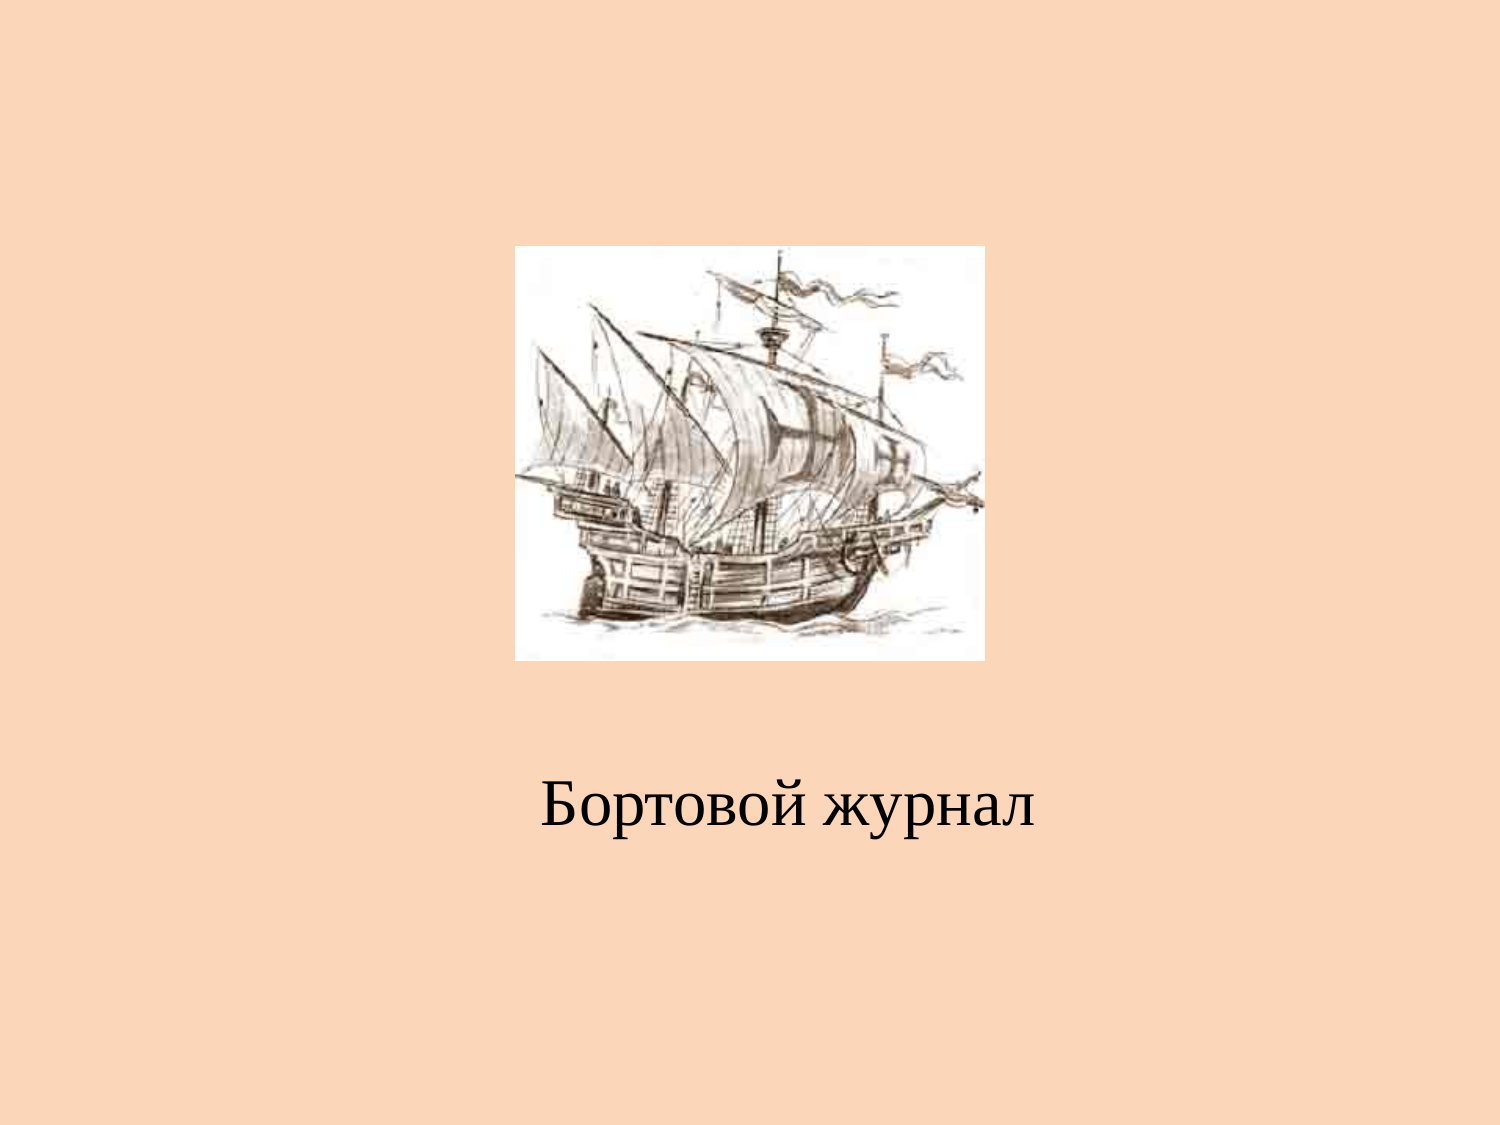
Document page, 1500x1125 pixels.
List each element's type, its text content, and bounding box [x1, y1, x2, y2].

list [515, 245, 985, 661]
text_box Бортовой журнал [525, 751, 1068, 847]
